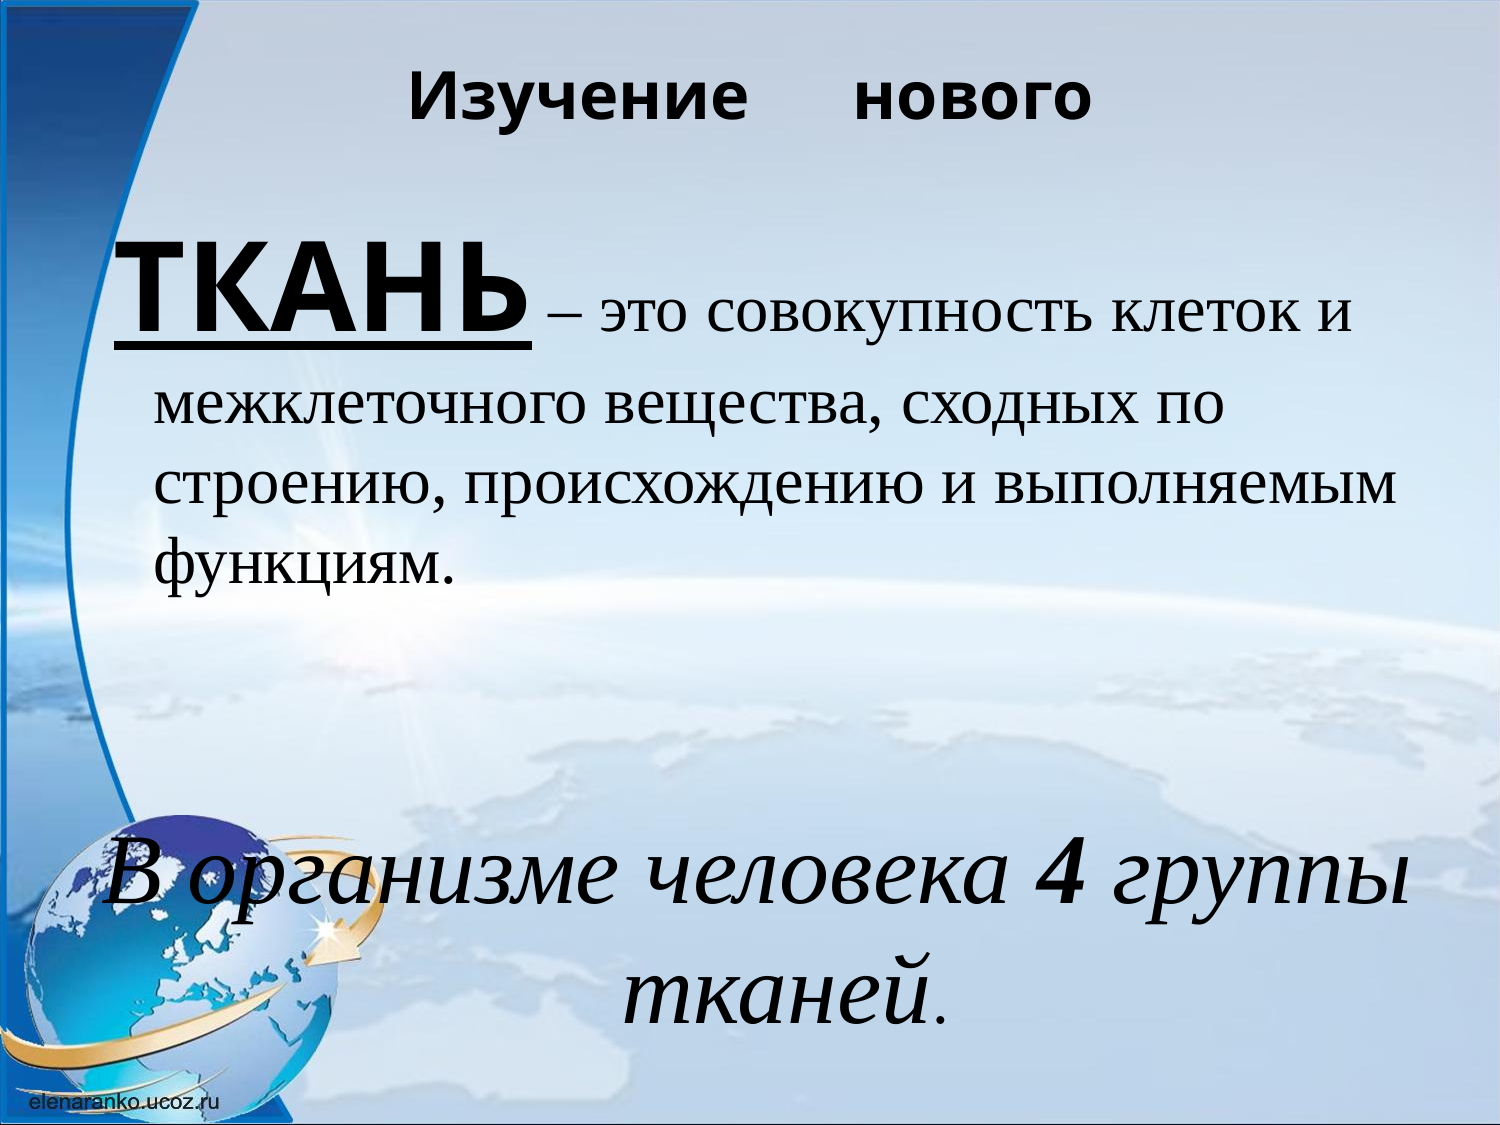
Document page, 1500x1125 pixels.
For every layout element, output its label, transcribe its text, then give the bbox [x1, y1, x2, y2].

picture [0, 0, 1500, 1125]
title Изучение нового [75, 45, 1425, 141]
list ТКАНЬ – это совокупность клеток и межклеточного вещества, сходных по строению, происхождению и выполняемым функциям. В организме человека 4 группы тканей. [82, 199, 1432, 1052]
